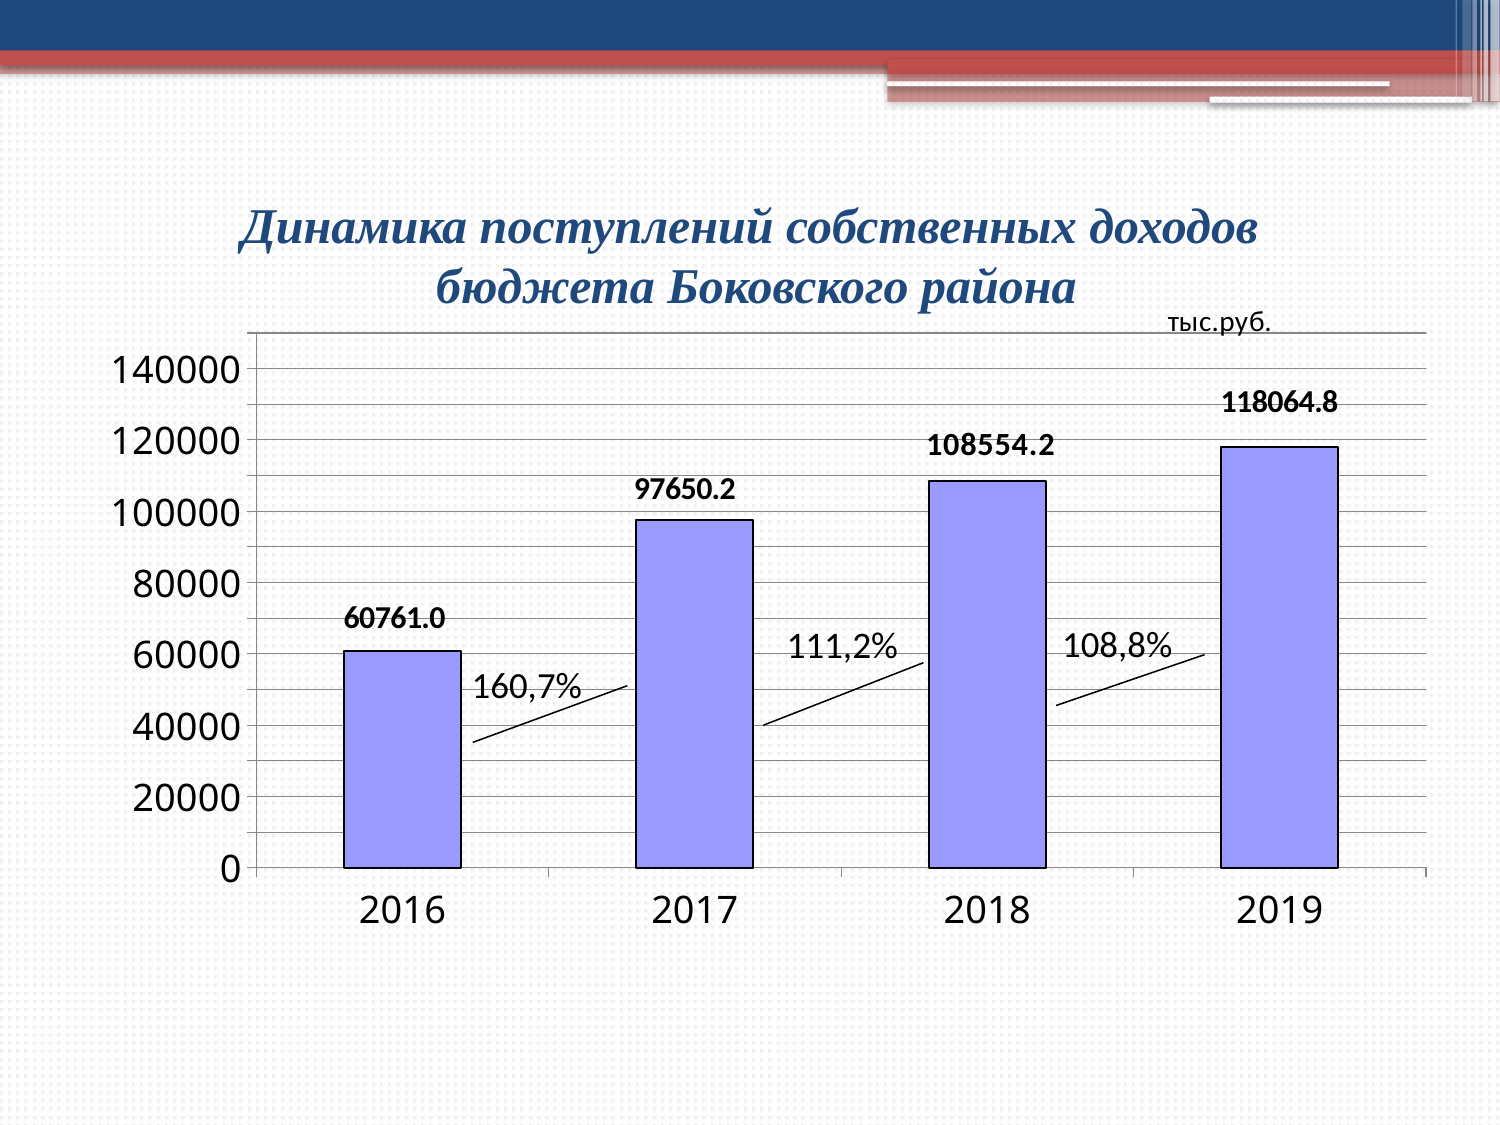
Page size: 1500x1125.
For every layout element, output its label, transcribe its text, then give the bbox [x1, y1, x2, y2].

chart [84, 290, 1427, 1018]
title Динамика поступлений собственных доходов бюджета Боковского района [74, 187, 1426, 321]
